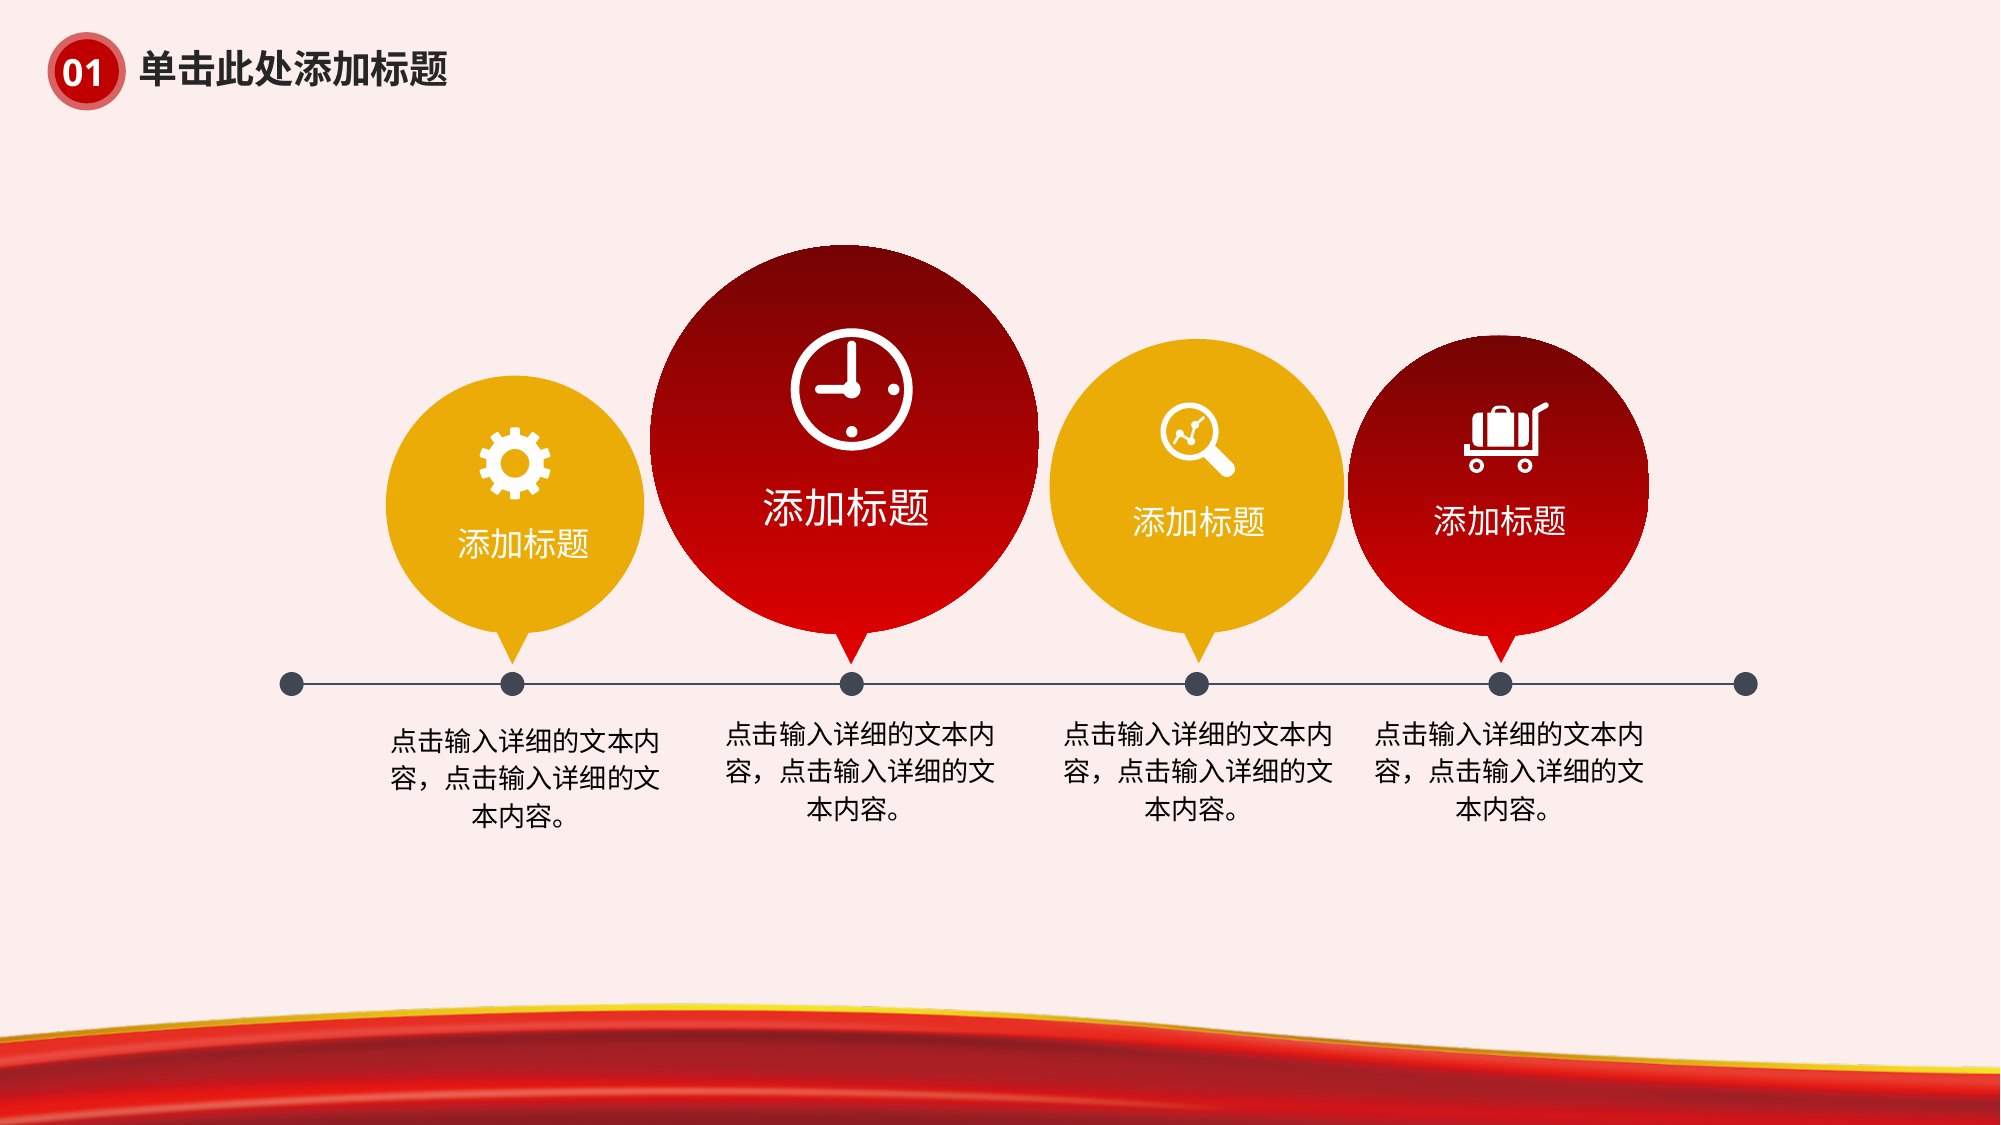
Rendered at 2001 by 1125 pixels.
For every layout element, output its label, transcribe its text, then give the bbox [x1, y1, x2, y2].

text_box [1348, 335, 1650, 664]
text_box [61, 32, 112, 41]
text_box [838, 670, 865, 683]
picture [0, 931, 2000, 1125]
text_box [650, 245, 1039, 665]
text_box [1183, 685, 1210, 698]
text_box 单击此处添加标题 [123, 36, 482, 99]
text_box [1183, 670, 1210, 683]
text_box [1732, 670, 1759, 698]
text_box 01 [47, 41, 149, 101]
text_box [278, 670, 305, 698]
text_box [499, 685, 526, 698]
text_box 点击输入详细的文本内容，点击输入详细的文本内容。 [708, 704, 1012, 833]
text_box [1487, 685, 1514, 698]
text_box [499, 670, 526, 683]
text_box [1049, 338, 1345, 664]
text_box [838, 685, 865, 698]
text_box [1487, 670, 1514, 683]
text_box 点击输入详细的文本内容，点击输入详细的文本内容。 [374, 711, 678, 839]
text_box [61, 101, 113, 111]
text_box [385, 375, 645, 665]
text_box 点击输入详细的文本内容，点击输入详细的文本内容。 [1047, 704, 1351, 833]
text_box 点击输入详细的文本内容，点击输入详细的文本内容。 [1357, 704, 1662, 833]
